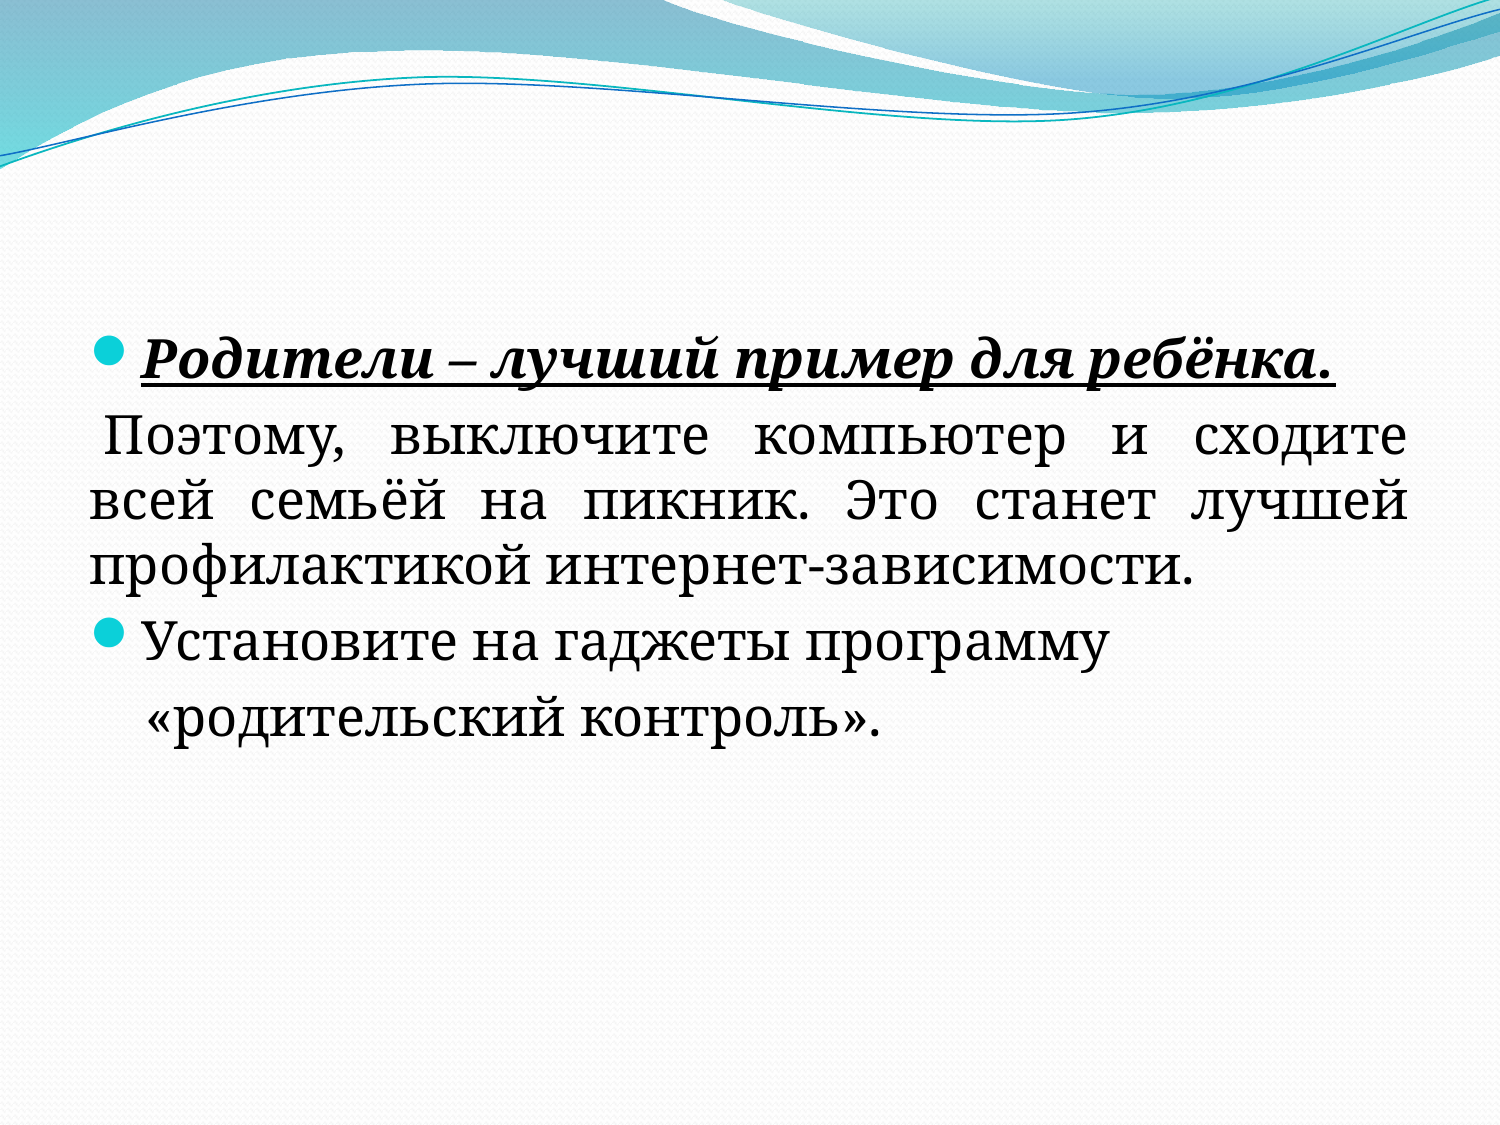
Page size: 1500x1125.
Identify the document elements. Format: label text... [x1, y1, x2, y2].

list Родители – лучший пример для ребёнка. Поэтому, выключите компьютер и сходите всей семьёй на пикник. Это станет лучшей профилактикой интернет-зависимости. Установите на гаджеты программу «родительский контроль». [75, 317, 1425, 1038]
